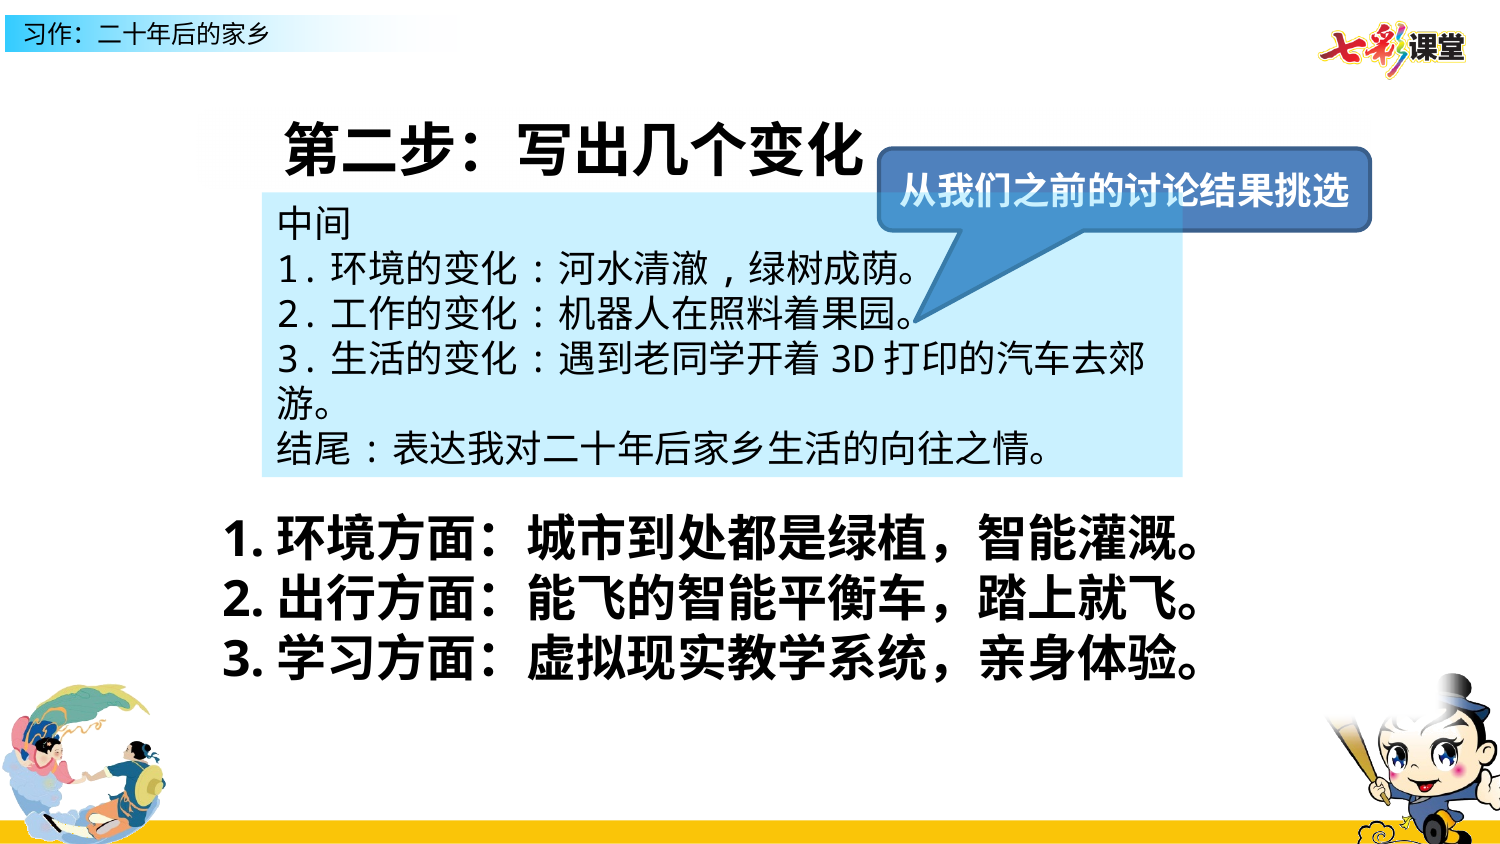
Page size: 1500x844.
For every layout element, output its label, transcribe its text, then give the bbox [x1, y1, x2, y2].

text_box 第二课时 [227, 139, 1341, 160]
text_box 第二步：写出几个变化 [230, 143, 1337, 155]
text_box 从我们之前的讨论结果挑选 [876, 146, 1373, 233]
text_box 光阴似箭，日月如梭，转眼间我已经长大了。二十年后的今天，我准备坐太空飞机回到我的家乡——北京，我是多么的迫切和期待啊！ 快到北京了，我突然有点担心：北京还有雾霾吗？北京还堵车吗？城市里还是到处飘飞着灰尘吗……带着这一串问号，我疑惑地下了飞机。 出了机场，扑面而来的是新鲜的空气，空气里还夹杂着淡淡的花香。从机场到市区的交通状况也完全不一样了：所有的汽 [244, 535, 1443, 722]
text_box 1.环境方面：城市到处都是绿植，智能灌溉。 2.出行方面：能飞的智能平衡车，踏上就飞。 3.学习方面：虚拟现实教学系统，亲身体验。 [248, 539, 1439, 717]
picture [1316, 20, 1468, 80]
picture [1316, 668, 1500, 844]
picture [0, 667, 187, 844]
text_box 中间 1.环境的变化:河水清澈,绿树成荫。 2.工作的变化:机器人在照料着果园。 3.生活的变化:遇到老同学开着3D打印的汽车去郊游。 结尾:表达我对二十年后家乡生活的向往之情。 [261, 192, 1183, 478]
